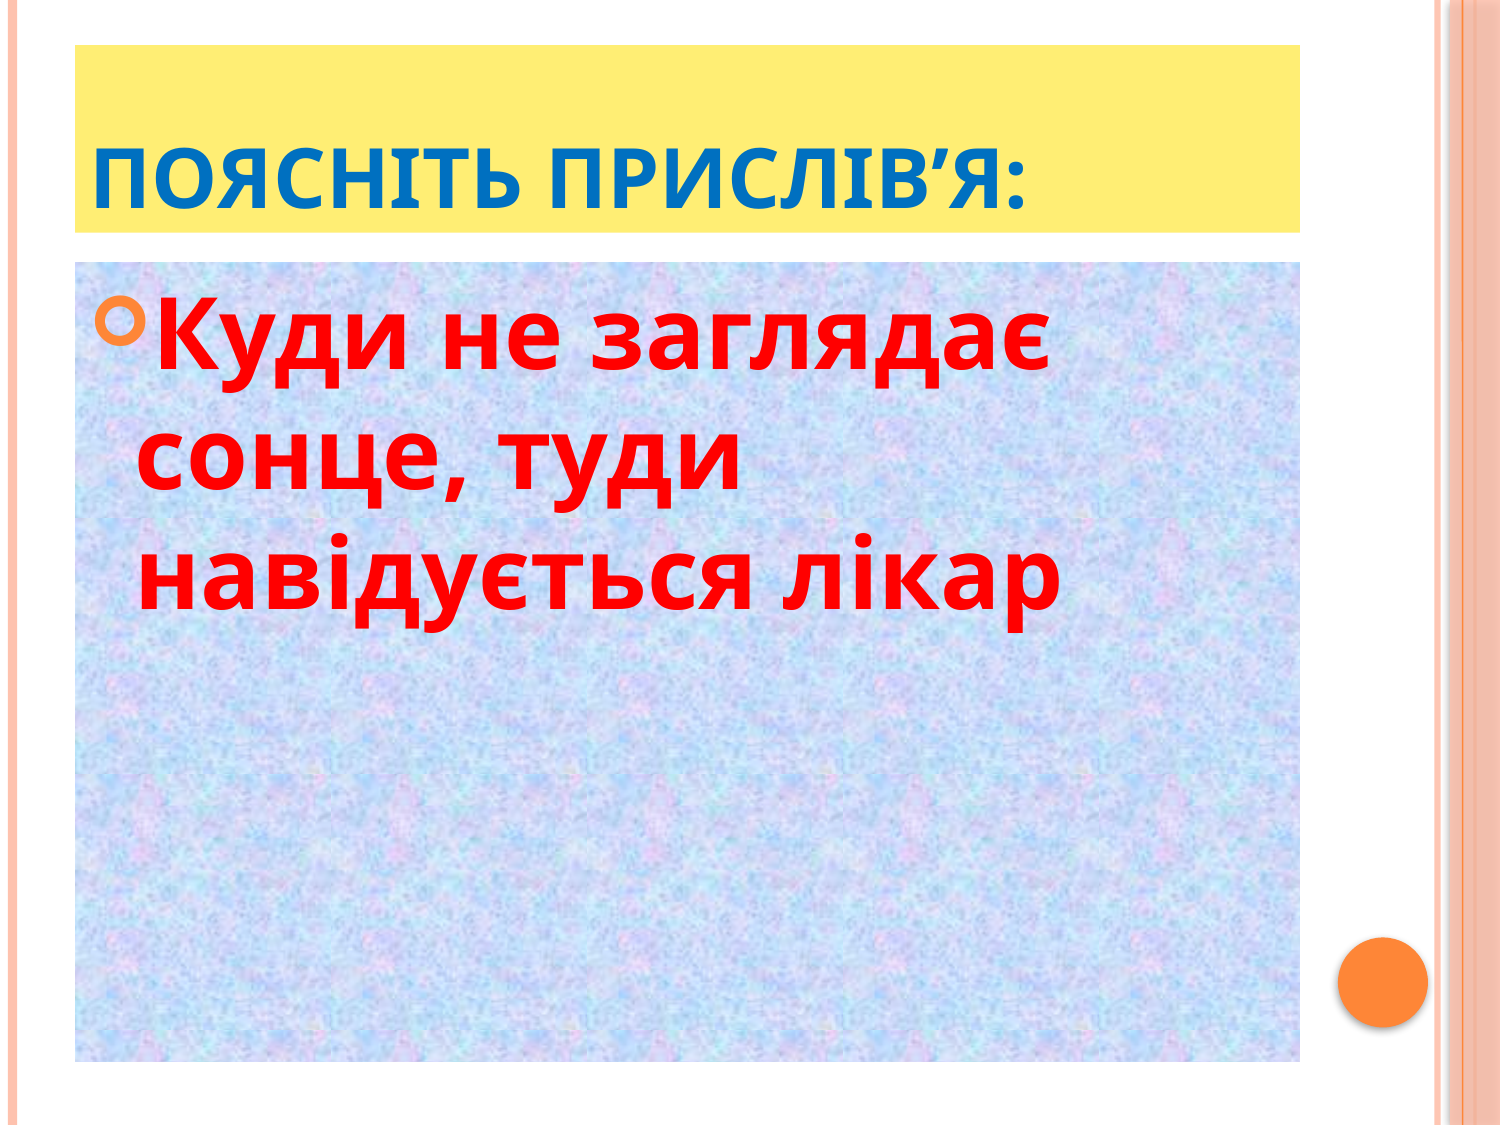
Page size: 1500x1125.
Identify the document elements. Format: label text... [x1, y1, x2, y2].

title Поясніть прислів’я: [75, 45, 1300, 233]
list Куди не заглядає сонце, туди навідується лікар [75, 262, 1300, 1062]
